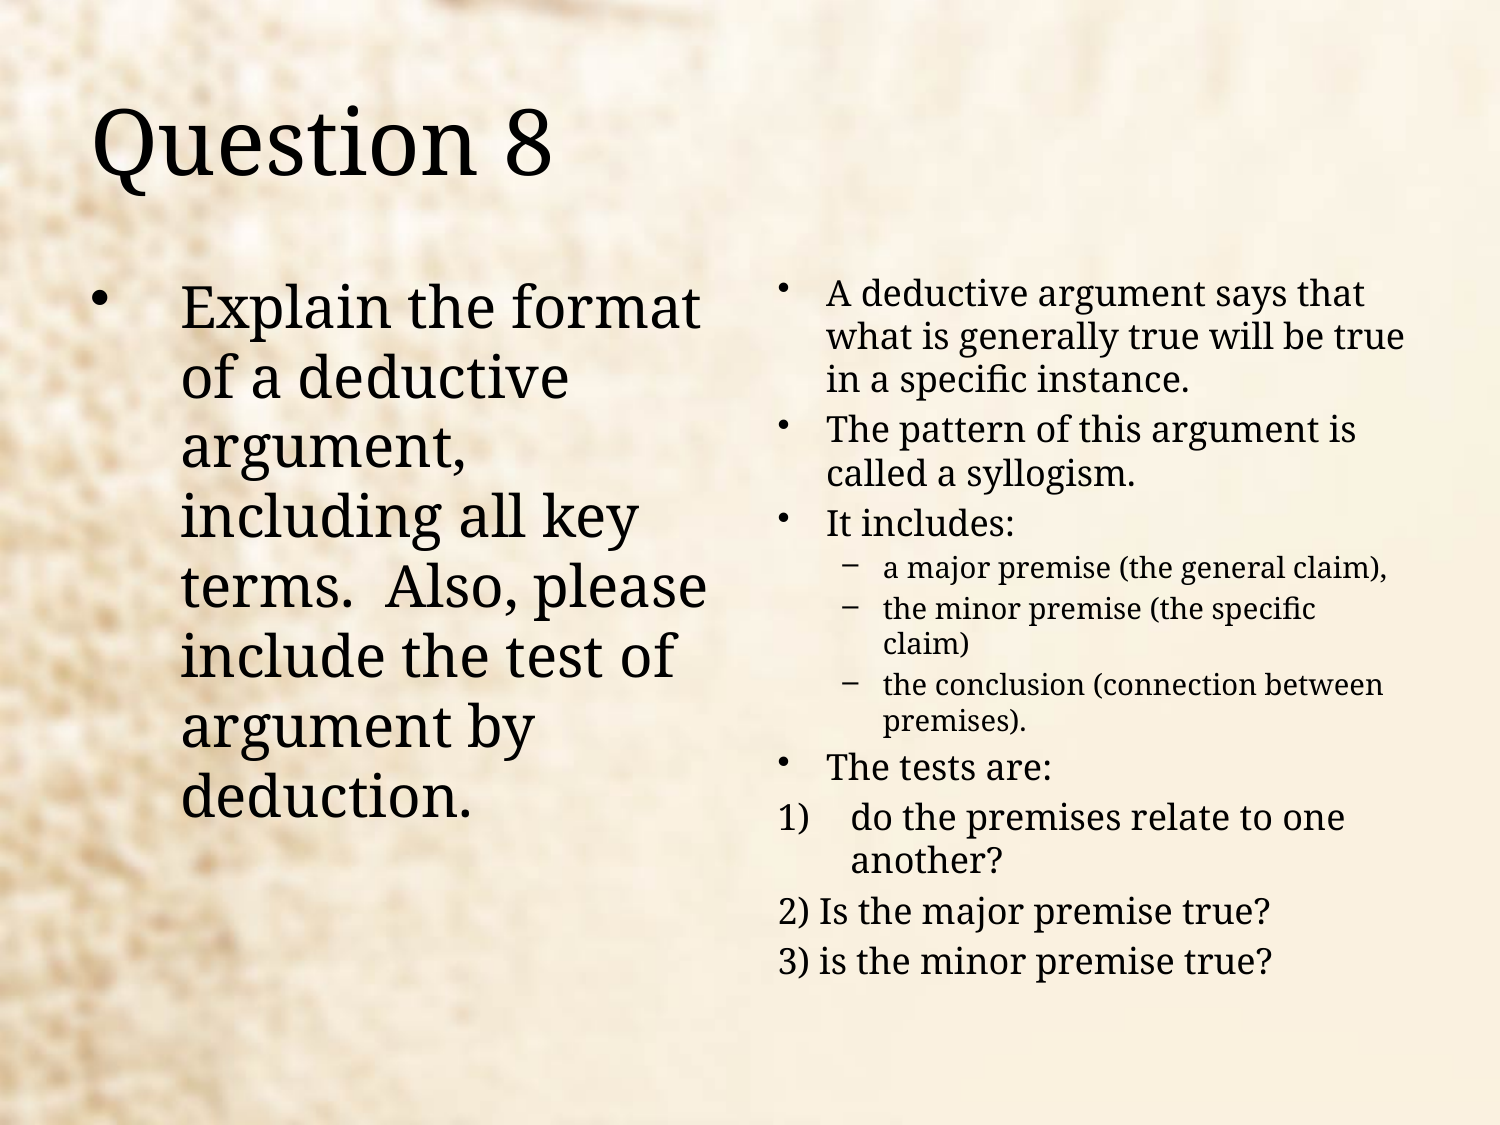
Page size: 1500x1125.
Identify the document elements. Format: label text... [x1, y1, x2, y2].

list A deductive argument says that what is generally true will be true in a specific instance. The pattern of this argument is called a syllogism. It includes: a major premise (the general claim), the minor premise (the specific claim) the conclusion (connection between premises). The tests are: do the premises relate to one another? 2) Is the major premise true? 3) is the minor premise true? [762, 262, 1426, 1006]
picture [0, 0, 1500, 1125]
title Question 8 [74, 44, 1426, 233]
list Explain the format of a deductive argument, including all key terms. Also, please include the test of argument by deduction. [74, 262, 738, 1006]
